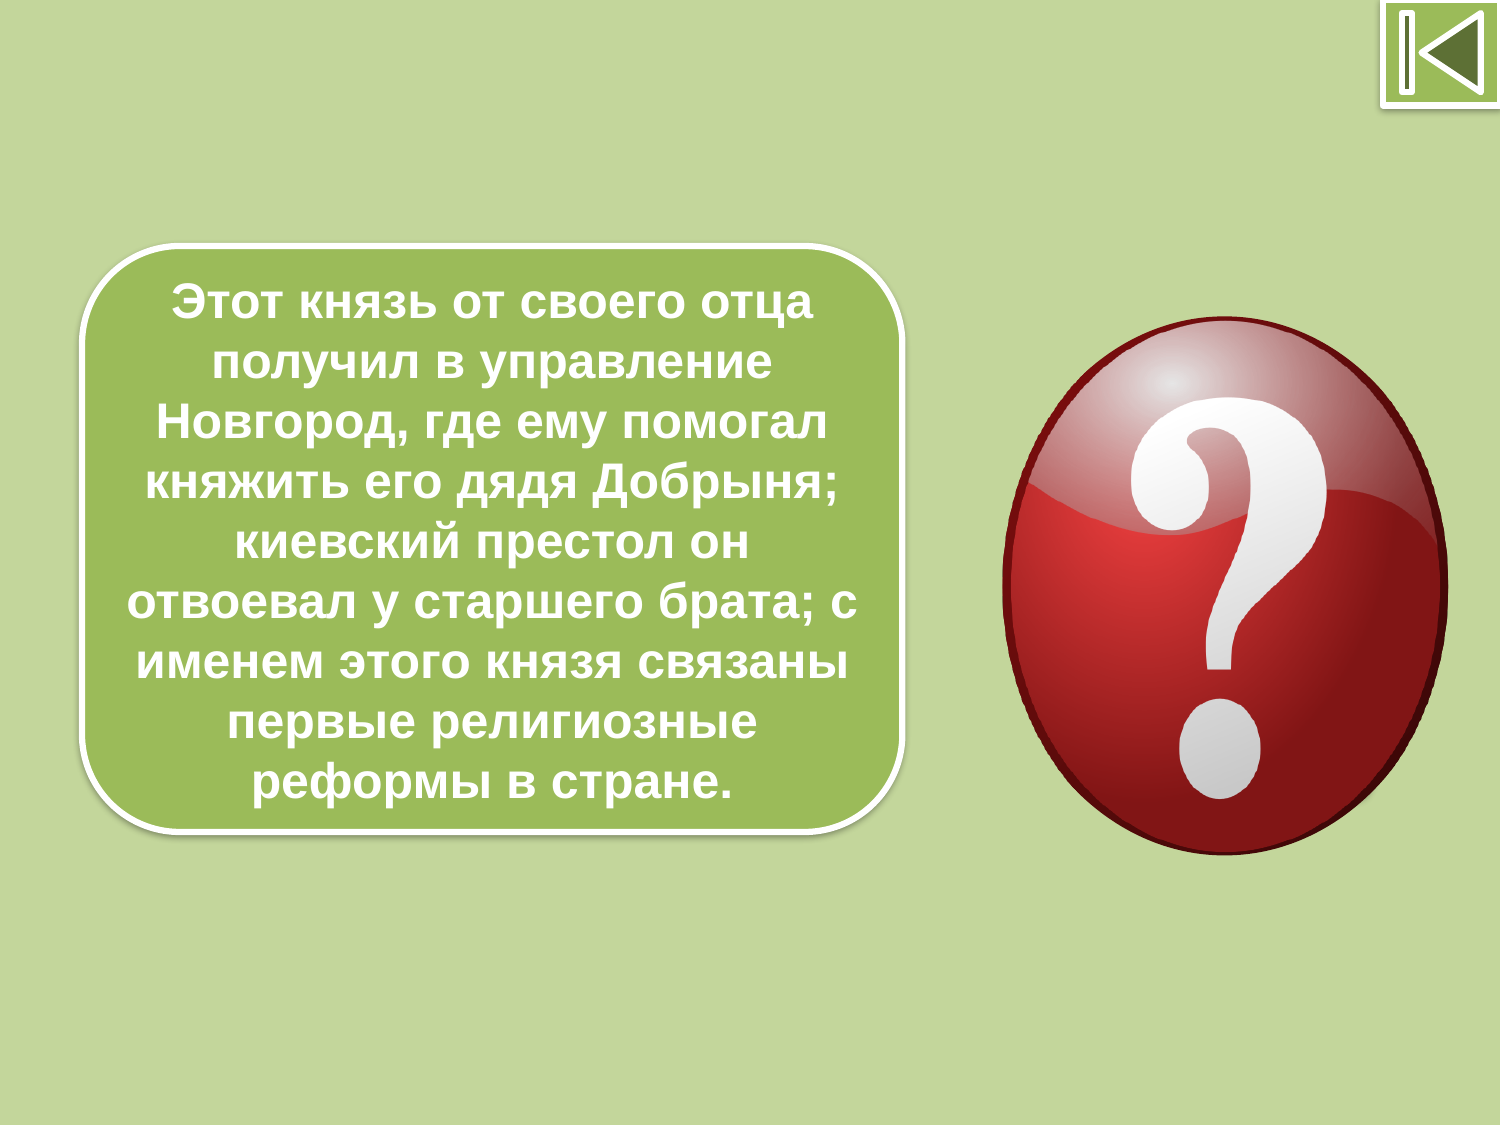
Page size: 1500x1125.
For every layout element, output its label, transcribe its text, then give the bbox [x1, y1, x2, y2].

picture [995, 316, 1454, 856]
text_box [1380, 0, 1500, 109]
text_box Этот князь от своего отца получил в управление Новгород, где ему помогал княжить его дядя Добрыня; киевский престол он отвоевал у старшего брата; с именем этого князя связаны первые религиозные реформы в стране. [78, 242, 906, 836]
